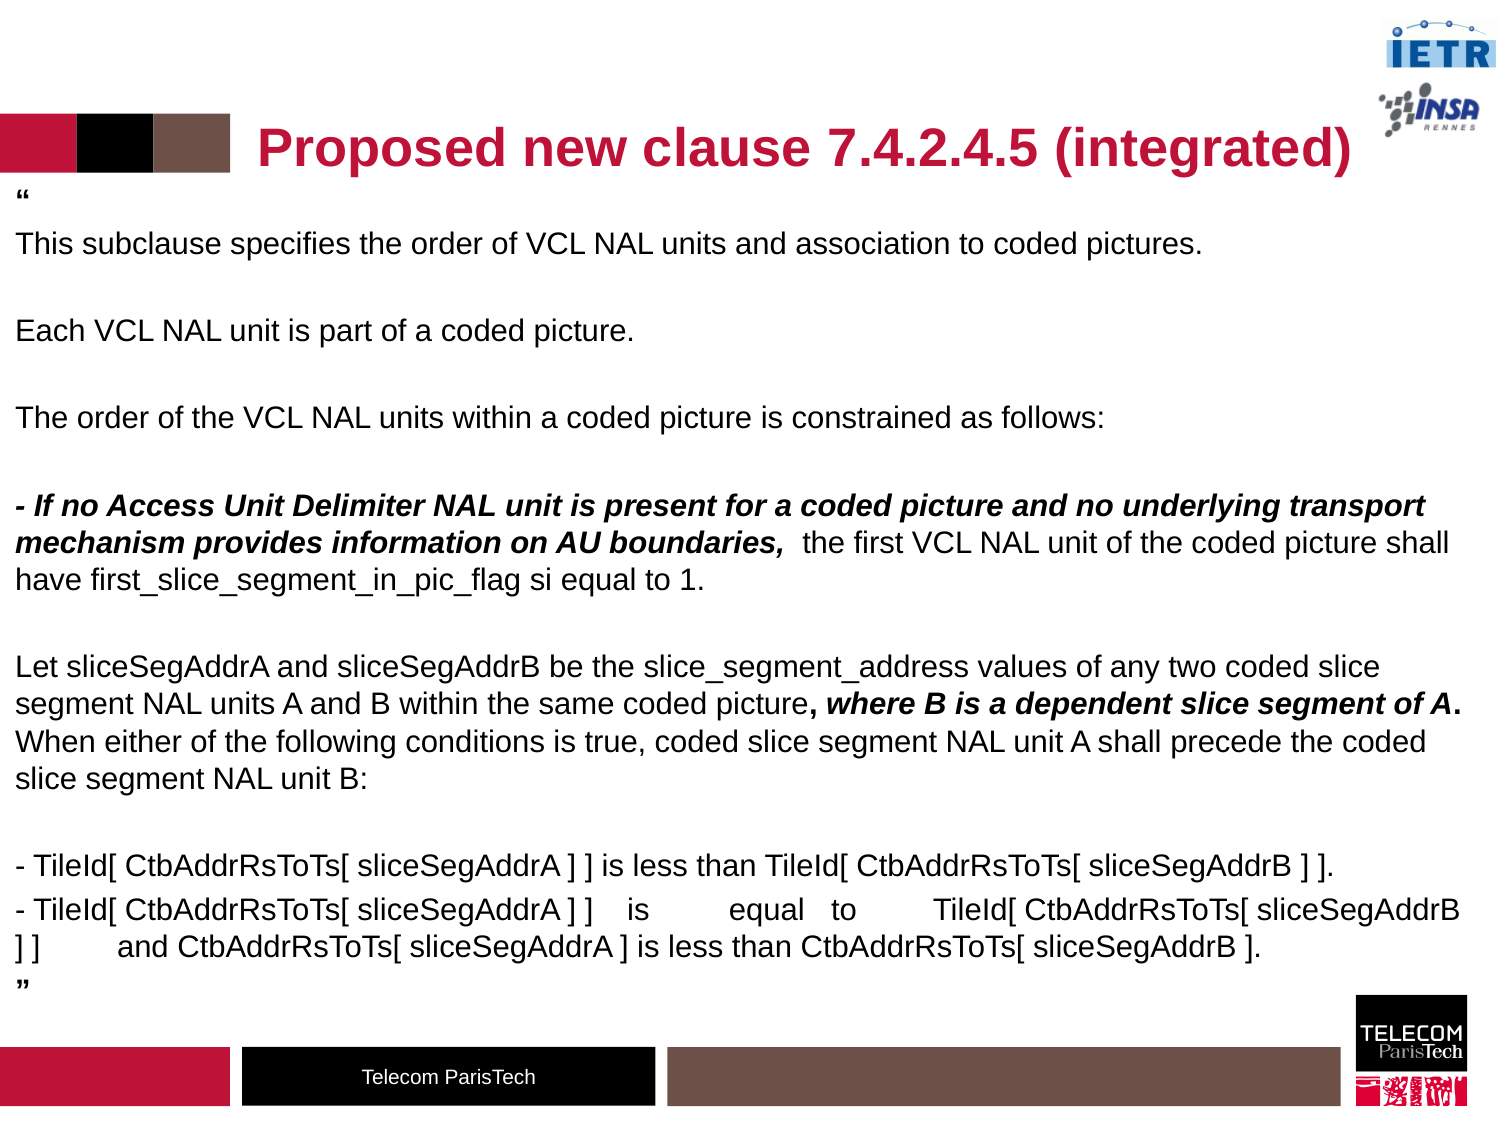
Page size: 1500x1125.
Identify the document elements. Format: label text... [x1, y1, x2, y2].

title Proposed new clause 7.4.2.4.5 (integrated) [242, 0, 1425, 172]
picture [1352, 1047, 1471, 1110]
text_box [1369, 18, 1500, 142]
list “ This subclause specifies the order of VCL NAL units and association to coded pictures. Each VCL NAL unit is part of a coded picture. The order of the VCL NAL units within a coded picture is constrained as follows: - If no Access Unit Delimiter NAL unit is present for a coded picture and no underlying transport mechanism provides information on AU boundaries, the first VCL NAL unit of the coded picture shall have first_slice_segment_in_pic_flag si equal to 1. Let sliceSegAddrA and sliceSegAddrB be the slice_segment_address values of any two coded slice segment NAL units A and B within the same coded picture, where B is a dependent slice segment of A. When either of the following conditions is true, coded slice segment NAL unit A shall precede the coded slice segment NAL unit B: - TileId[ CtbAddrRsToTs[ sliceSegAddrA ] ] is less than TileId[ CtbAddrRsToTs[ sliceSegAddrB ] ]. - TileId[ CtbAddrRsToTs[ sliceSegAddrA ] ] is equal to TileId[ CtbAddrRsToTs[ sliceSegAddrB ] ] and CtbAddrRsToTs[ sliceSegAddrA ] is less than CtbAddrRsToTs[ sliceSegAddrB ]. ” [0, 172, 1483, 1047]
